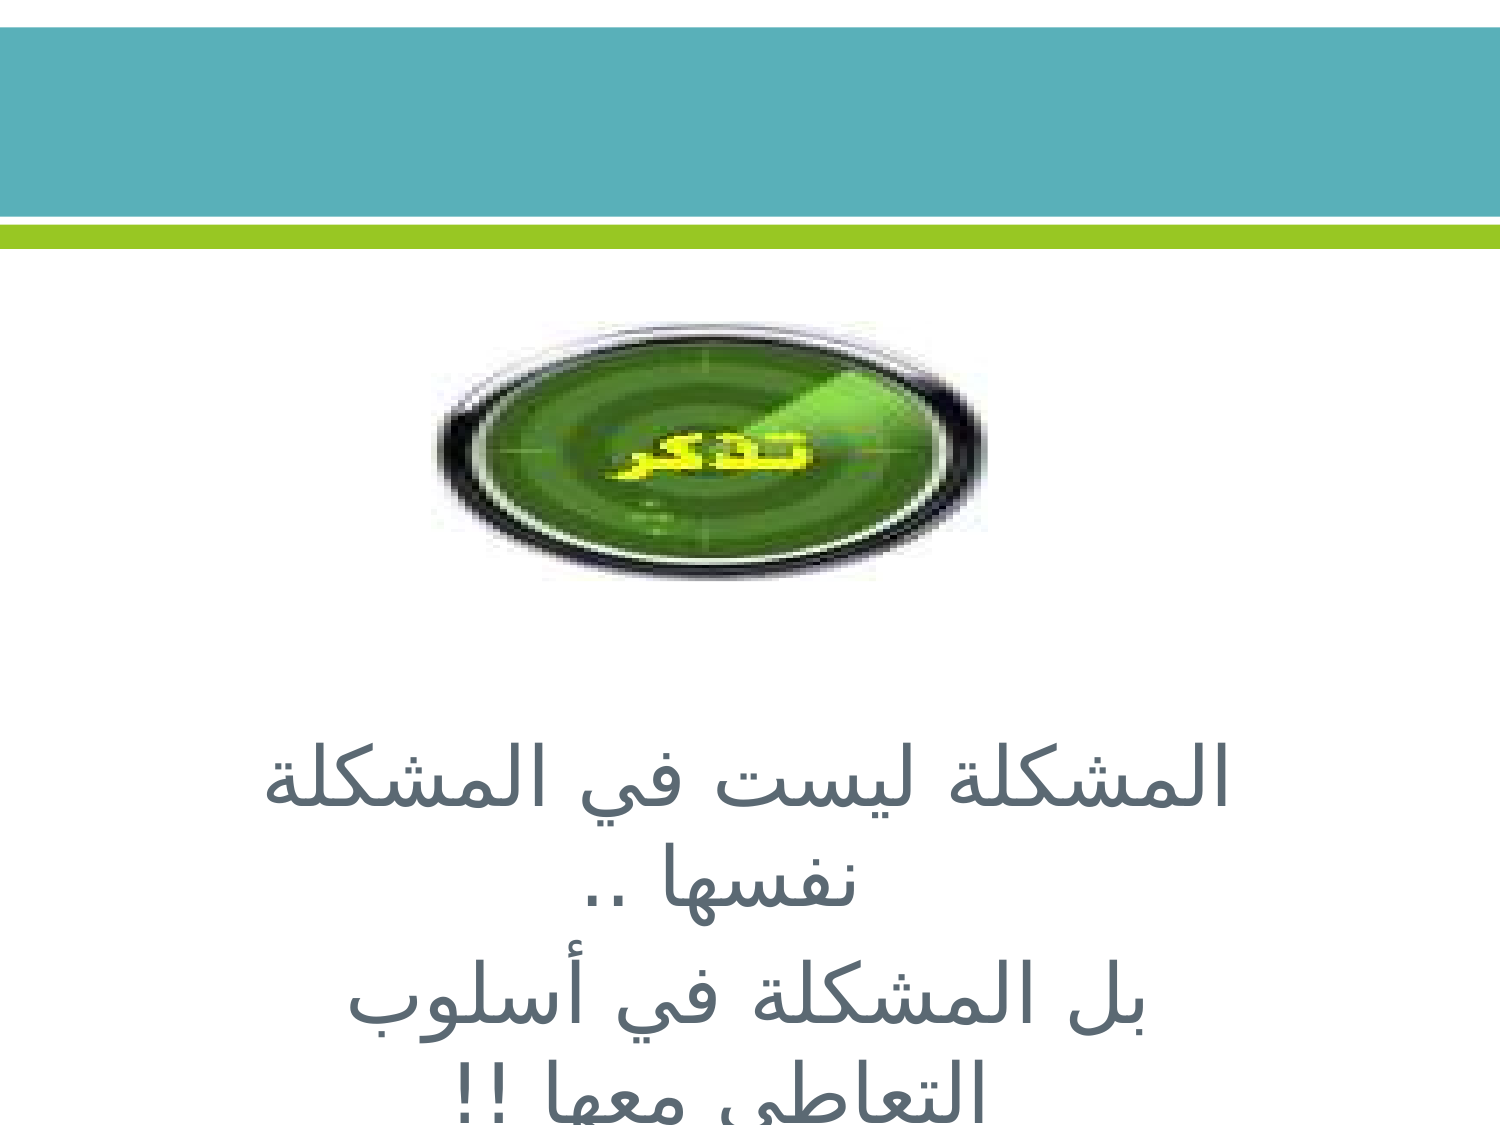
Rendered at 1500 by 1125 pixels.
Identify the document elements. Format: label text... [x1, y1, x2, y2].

list المشكلة ليست في المشكلة نفسها .. بل المشكلة في أسلوب التعاطي معها !! [238, 716, 1258, 858]
picture [430, 321, 989, 582]
